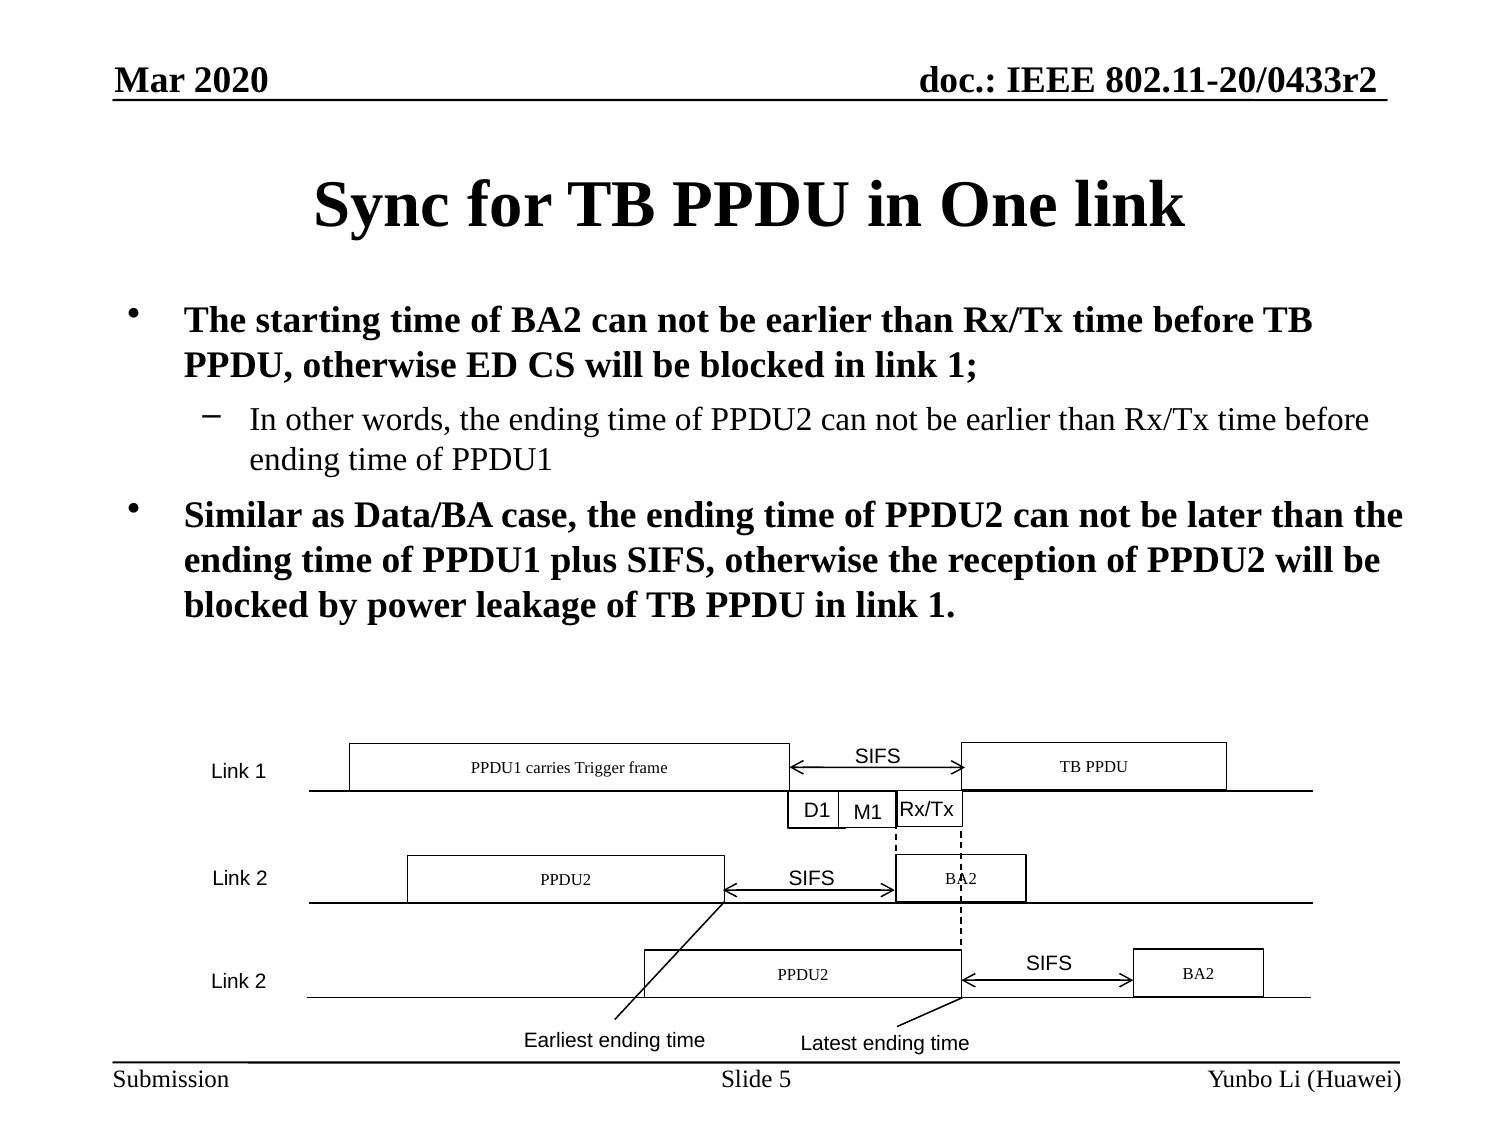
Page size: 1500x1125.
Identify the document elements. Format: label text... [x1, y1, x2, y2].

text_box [195, 735, 1313, 1063]
footer Yunbo Li (Huawei) [1204, 1061, 1402, 1093]
slide_number Slide 5 [712, 1072, 800, 1093]
title Sync for TB PPDU in One link [112, 112, 1388, 288]
list The starting time of BA2 can not be earlier than Rx/Tx time before TB PPDU, otherwise ED CS will be blocked in link 1; In other words, the ending time of PPDU2 can not be earlier than Rx/Tx time before ending time of PPDU1 Similar as Data/BA case, the ending time of PPDU2 can not be later than the ending time of PPDU1 plus SIFS, otherwise the reception of PPDU2 will be blocked by power leakage of TB PPDU in link 1. [112, 287, 1425, 1024]
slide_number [114, 54, 271, 101]
